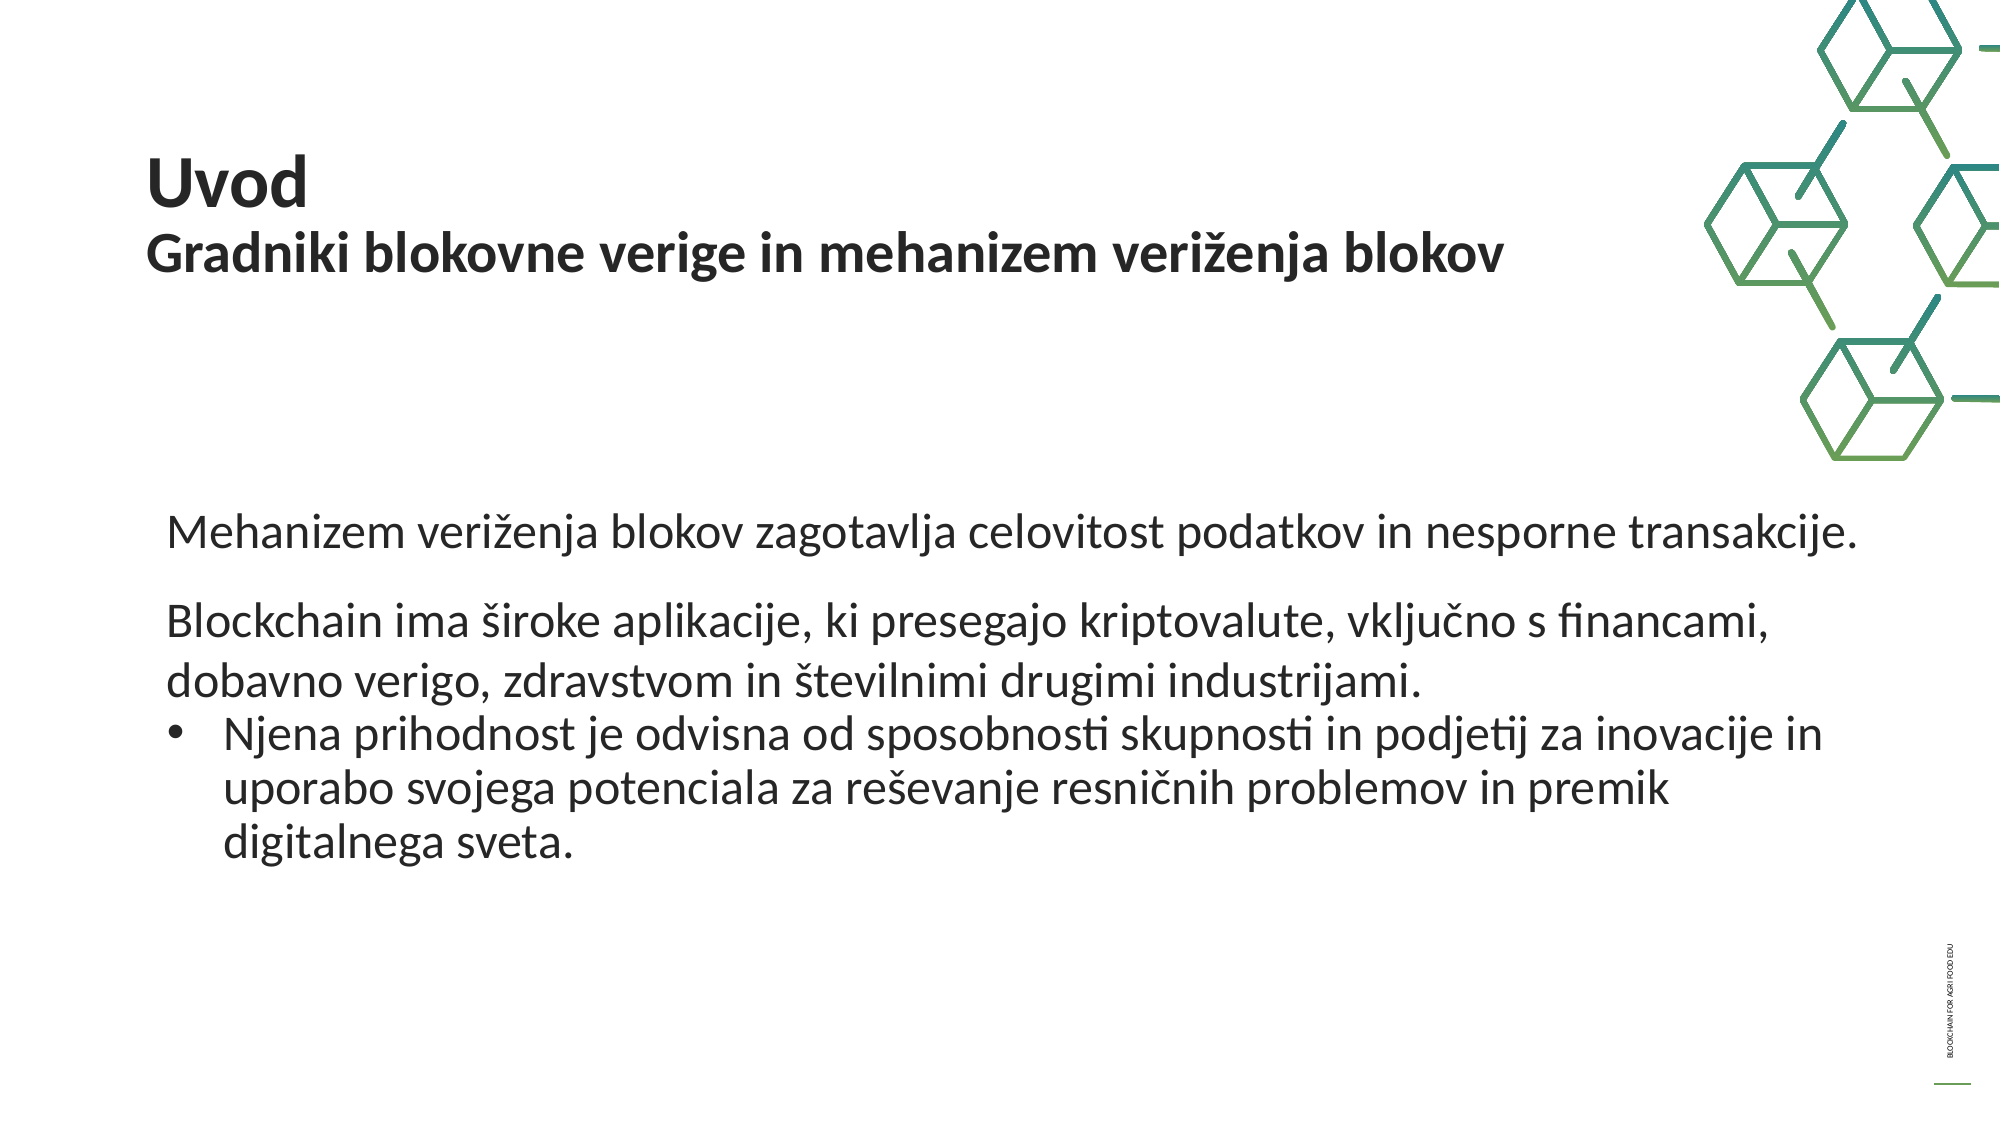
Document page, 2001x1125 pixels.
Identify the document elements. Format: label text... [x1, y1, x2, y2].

list Uvod Gradniki blokovne verige in mehanizem veriženja blokov [130, 124, 1698, 337]
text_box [1703, 0, 2000, 462]
list Mehanizem veriženja blokov zagotavlja celovitost podatkov in nesporne transakcije. Blockchain ima široke aplikacije, ki presegajo kriptovalute, vključno s financami, dobavno verigo, zdravstvom in številnimi drugimi industrijami. Njena prihodnost je odvisna od sposobnosti skupnosti in podjetij za inovacije in uporabo svojega potenciala za reševanje resničnih problemov in premik digitalnega sveta. [151, 490, 1890, 1123]
